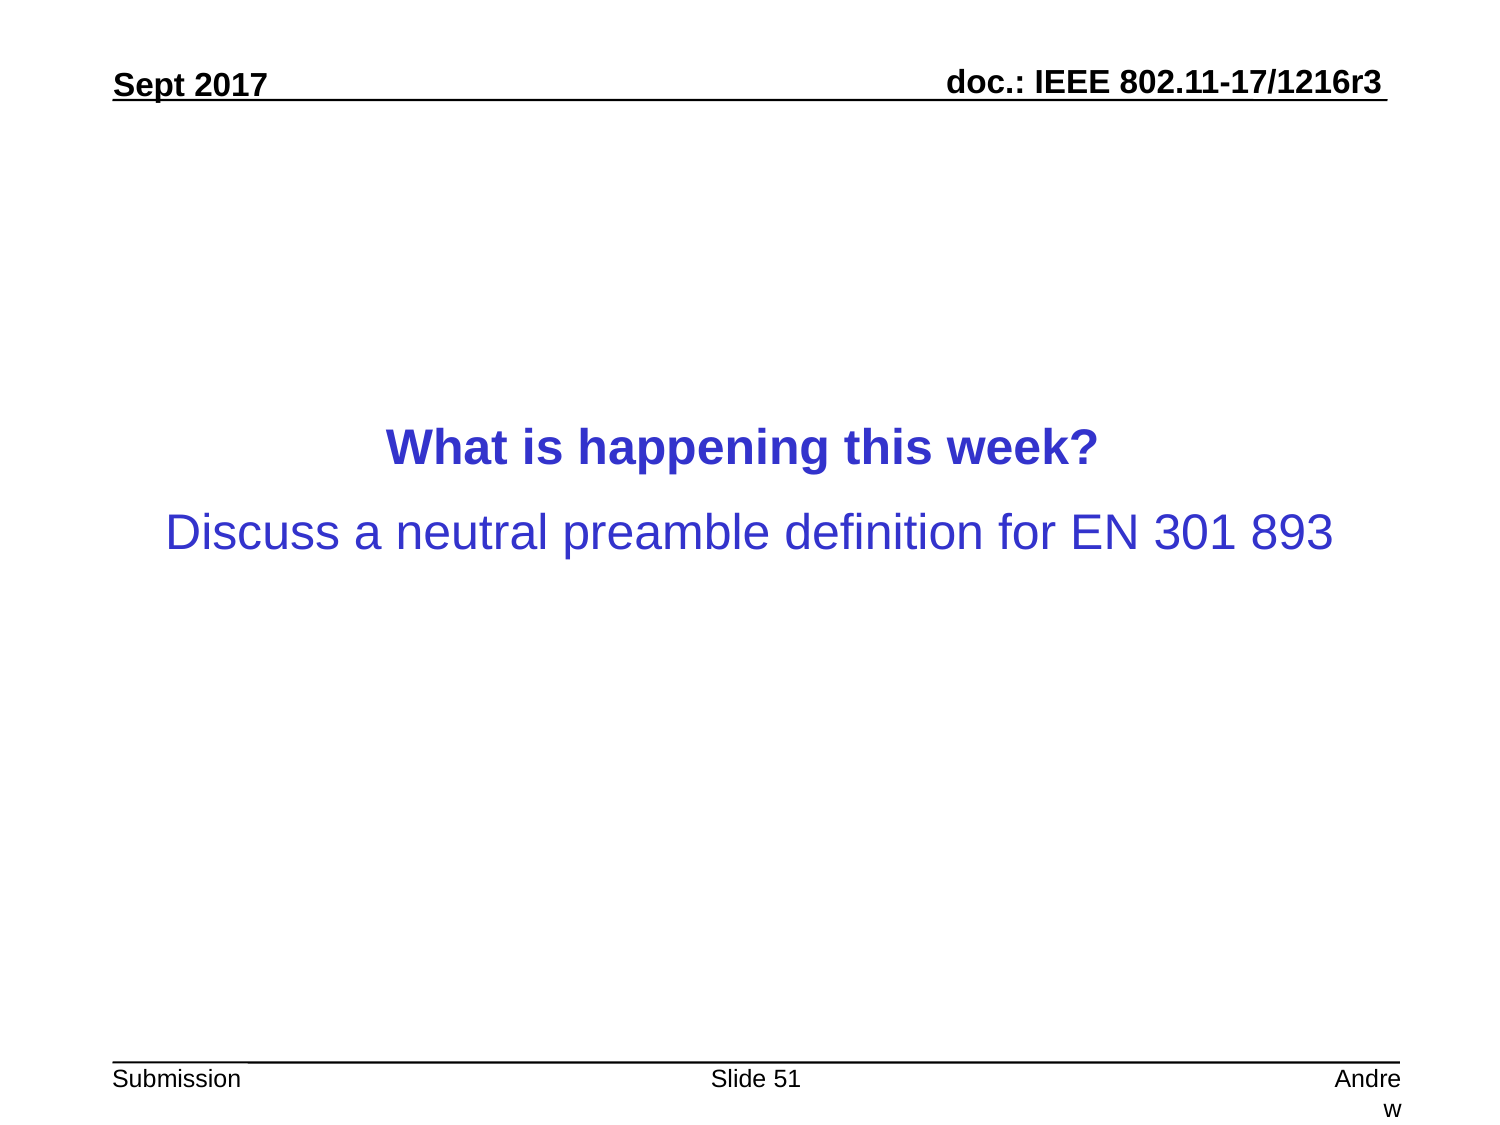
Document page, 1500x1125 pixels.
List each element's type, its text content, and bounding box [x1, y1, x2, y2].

slide_number Slide 51 [709, 1061, 803, 1093]
list What is happening this week? Discuss a neutral preamble definition for EN 301 893 [112, 324, 1388, 650]
footer Andrew Myles, Cisco [1320, 1061, 1402, 1093]
